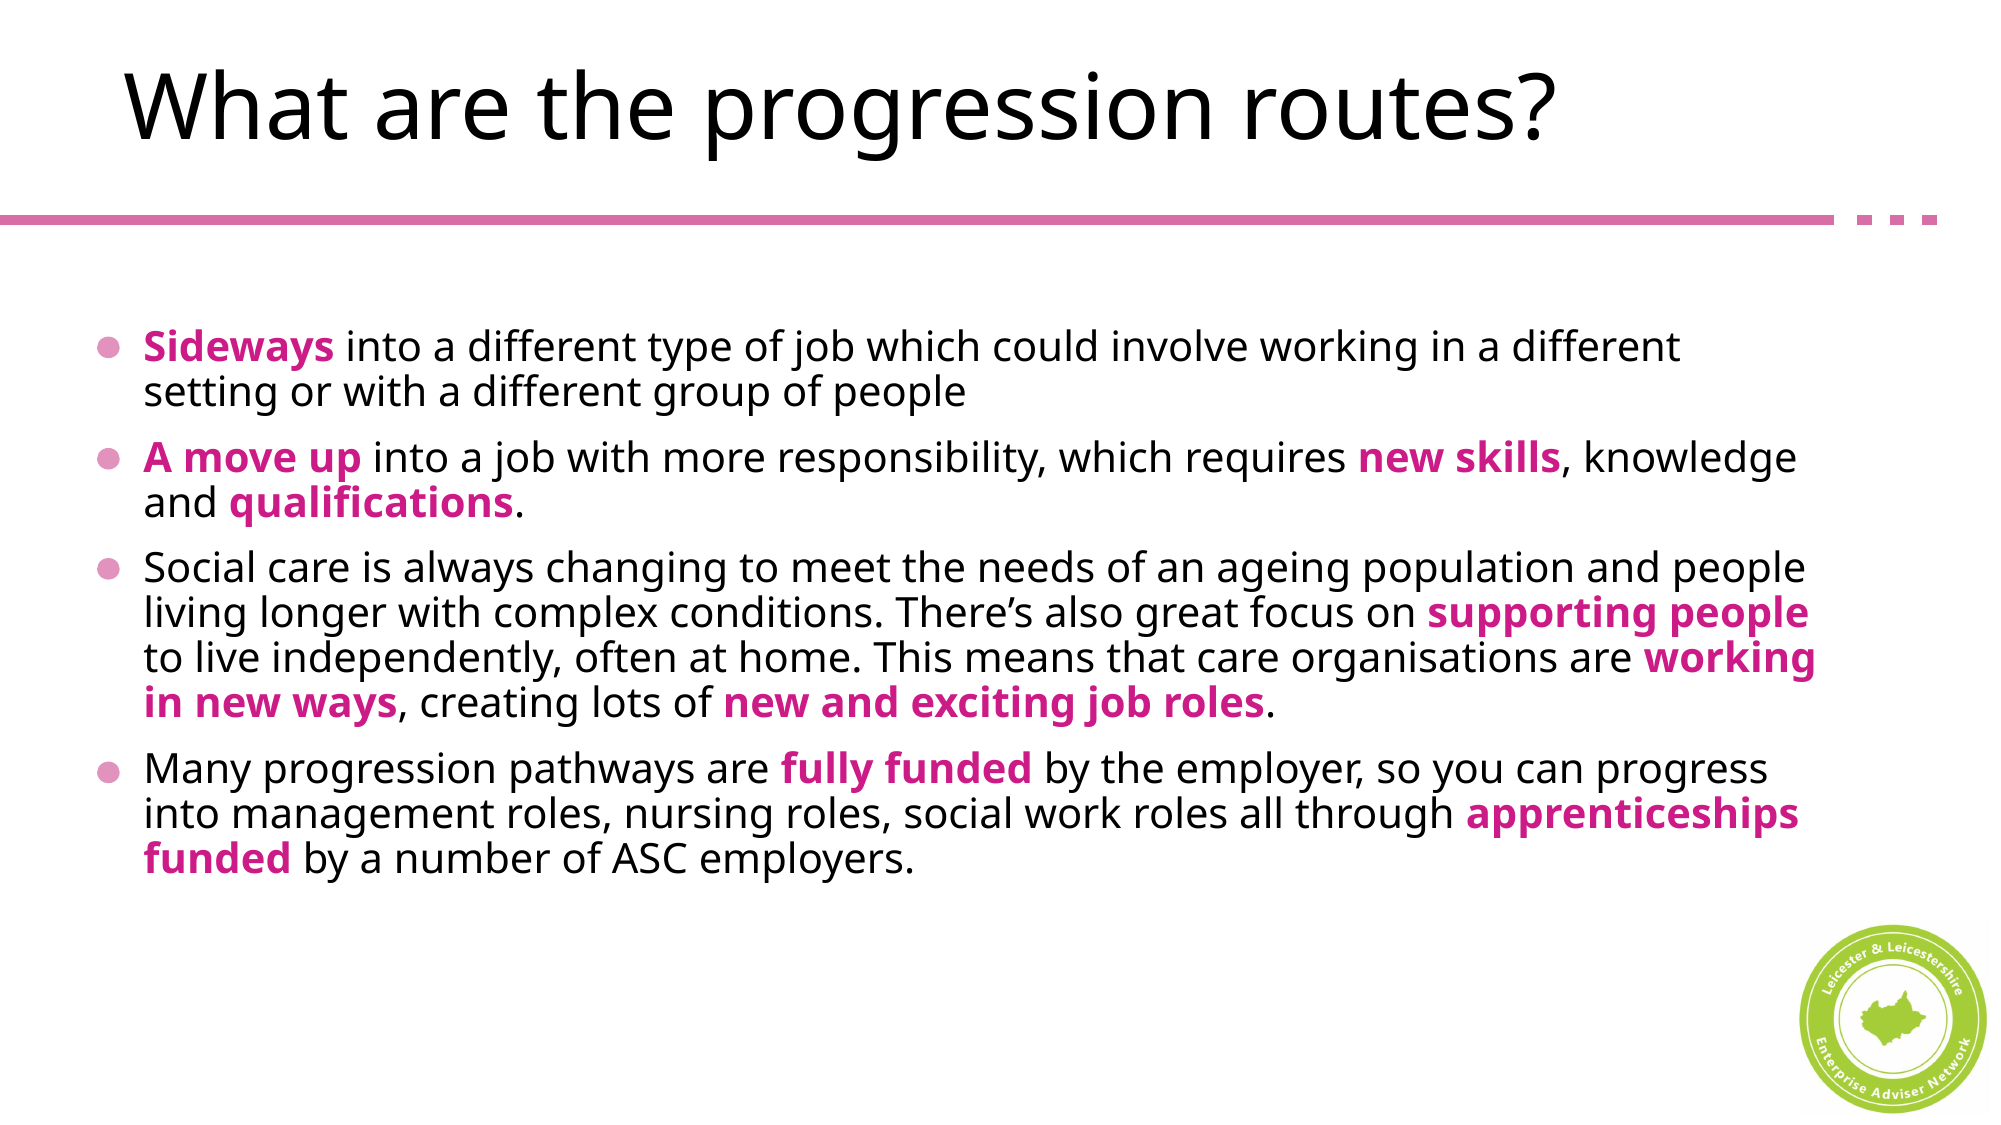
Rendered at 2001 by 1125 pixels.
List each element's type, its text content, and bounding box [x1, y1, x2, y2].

list Sideways into a different type of job which could involve working in a different setting or with a different group of people A move up into a job with more responsibility, which requires new skills, knowledge and qualifications. Social care is always changing to meet the needs of an ageing population and people living longer with complex conditions. There’s also great focus on supporting people to live independently, often at home. This means that care organisations are working in new ways, creating lots of new and exciting job roles. Many progression pathways are fully funded by the employer, so you can progress into management roles, nursing roles, social work roles all through apprenticeships funded by a number of ASC employers. [128, 317, 1834, 1032]
picture [1799, 920, 1990, 1117]
text_box [1890, 215, 1904, 225]
title What are the progression routes? [108, 41, 1800, 177]
text_box [97, 447, 120, 470]
text_box [97, 558, 120, 580]
text_box [1857, 215, 1872, 225]
text_box [97, 761, 120, 784]
text_box [1922, 215, 1937, 225]
text_box [97, 336, 120, 359]
text_box [0, 215, 1834, 225]
